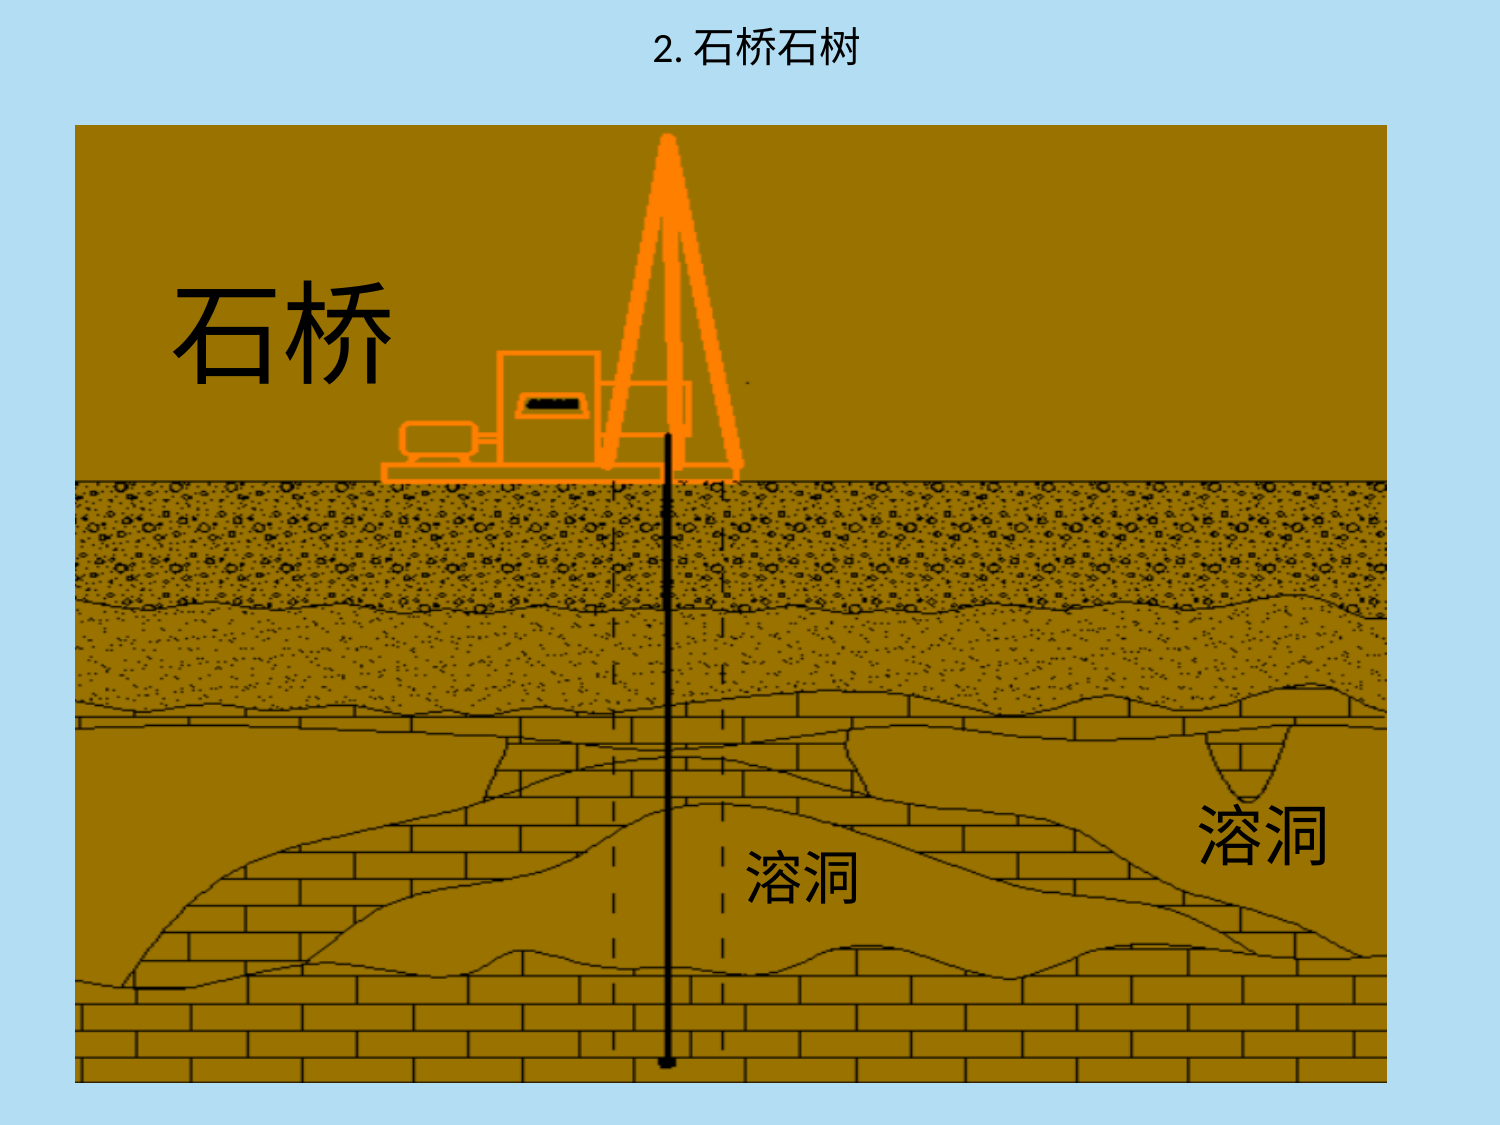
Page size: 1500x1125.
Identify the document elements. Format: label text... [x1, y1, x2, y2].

list 2.石桥石树 [159, 18, 1355, 95]
picture [75, 125, 1387, 1083]
